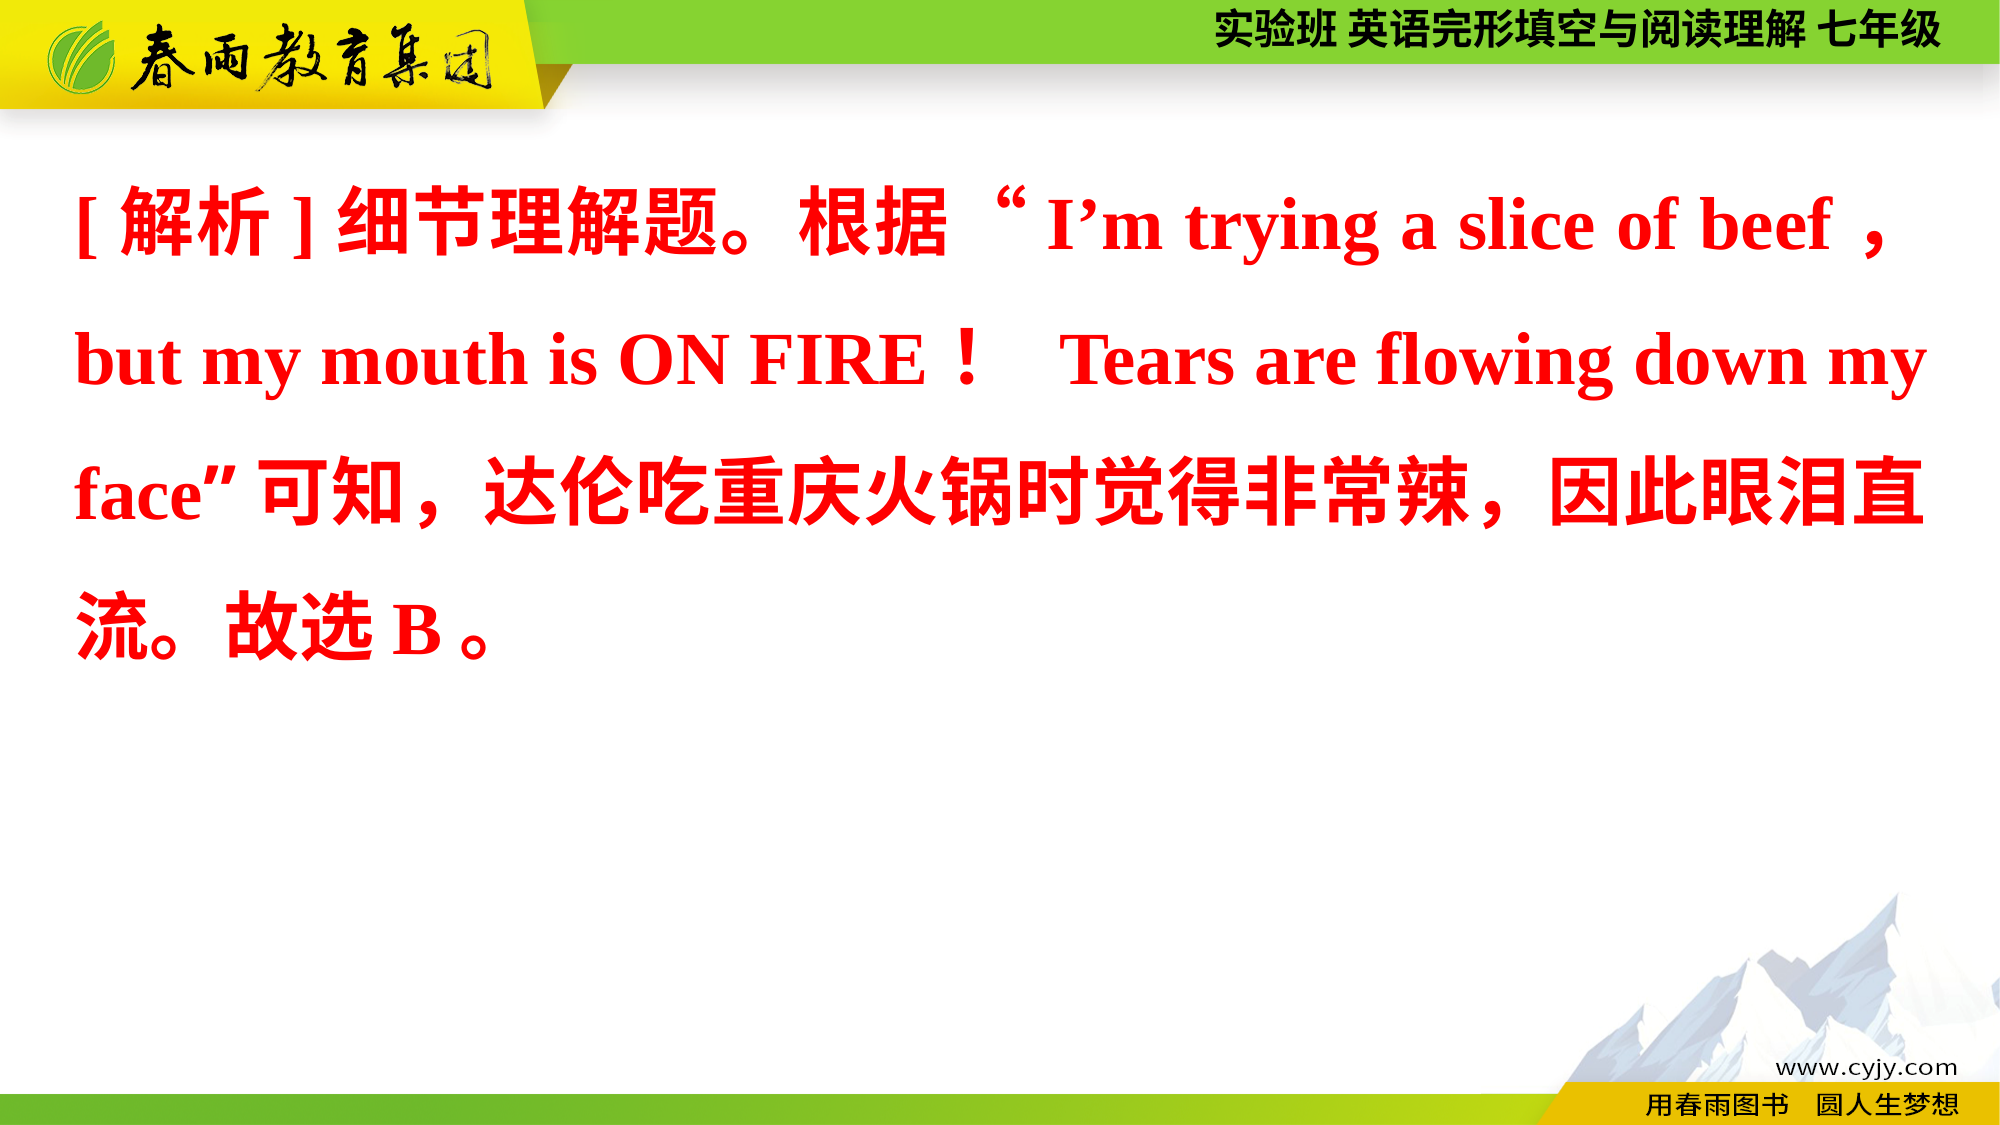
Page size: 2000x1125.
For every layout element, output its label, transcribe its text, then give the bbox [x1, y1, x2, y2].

picture [0, 0, 2000, 1125]
list [解析]细节理解题。根据“I’m trying a slice of beef， but my mouth is ON FIRE！ Tears are flowing down my face”可知，达伦吃重庆火锅时觉得非常辣，因此眼泪直流。故选B。 [59, 122, 1944, 666]
